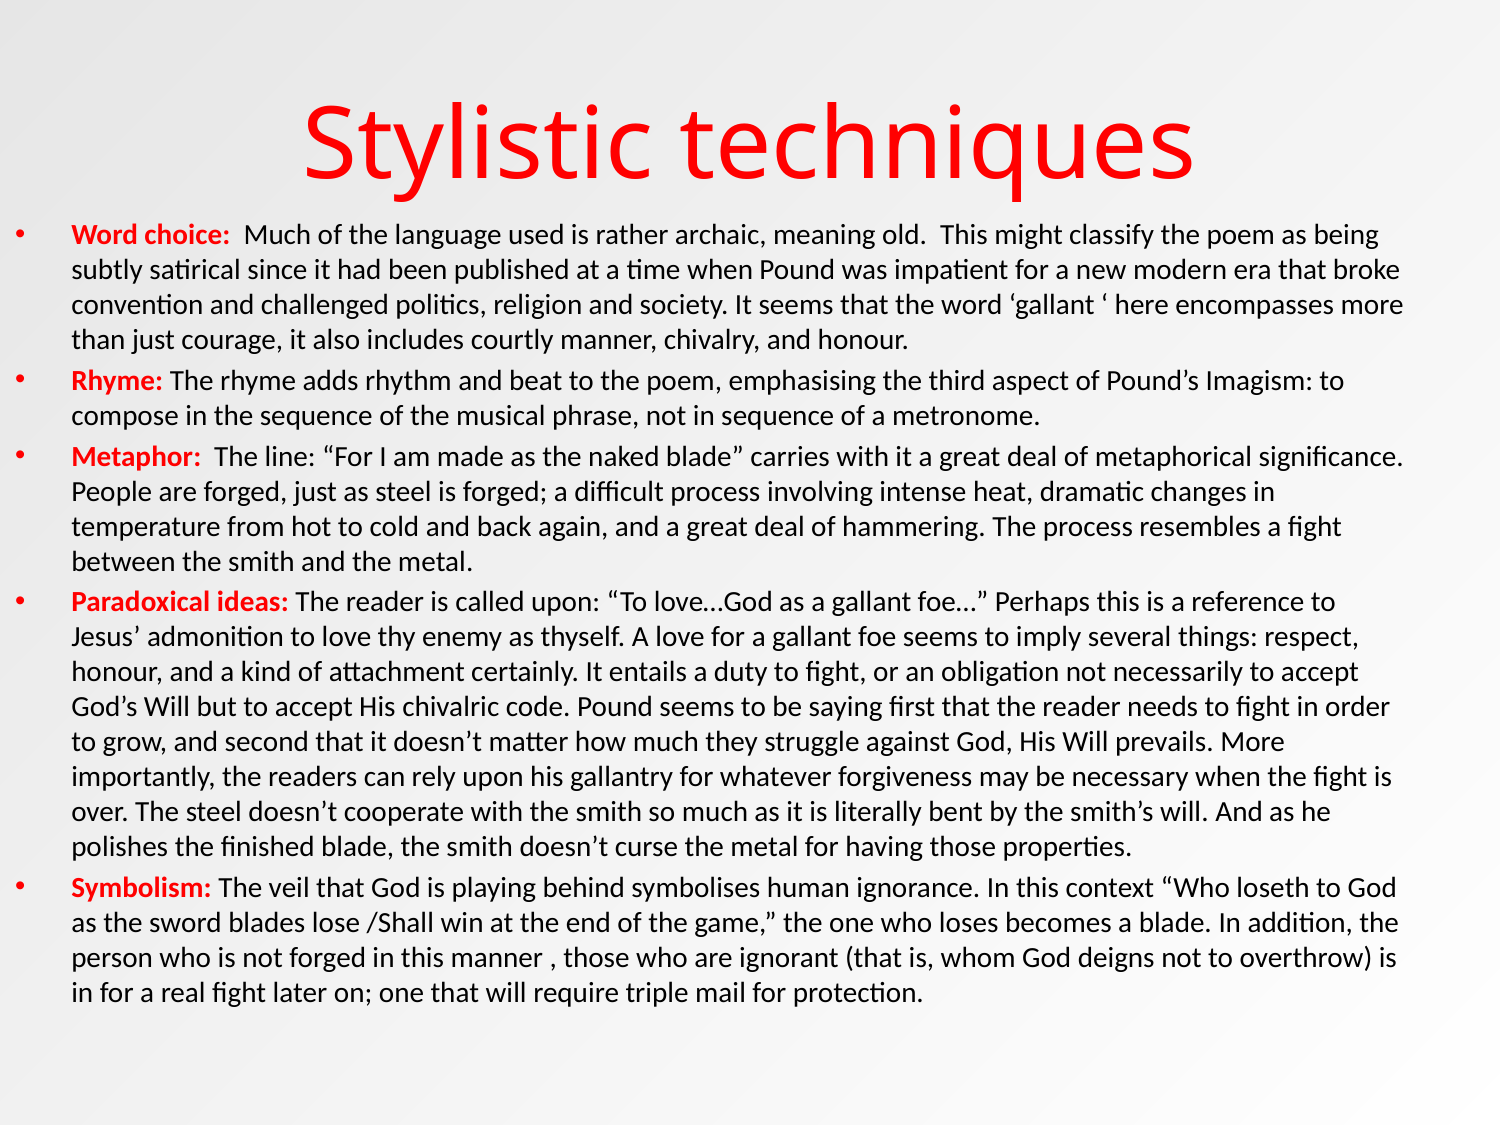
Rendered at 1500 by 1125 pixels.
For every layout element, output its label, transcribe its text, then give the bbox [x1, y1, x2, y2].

list Word choice: Much of the language used is rather archaic, meaning old. This might classify the poem as being subtly satirical since it had been published at a time when Pound was impatient for a new modern era that broke convention and challenged politics, religion and society. It seems that the word ‘gallant ‘ here encompasses more than just courage, it also includes courtly manner, chivalry, and honour. Rhyme: The rhyme adds rhythm and beat to the poem, emphasising the third aspect of Pound’s Imagism: to compose in the sequence of the musical phrase, not in sequence of a metronome. Metaphor: The line: “For I am made as the naked blade” carries with it a great deal of metaphorical significance. People are forged, just as steel is forged; a difficult process involving intense heat, dramatic changes in temperature from hot to cold and back again, and a great deal of hammering. The process resembles a fight between the smith and the metal. Paradoxical ideas: The reader is called upon: “To love…God as a gallant foe…” Perhaps this is a reference to Jesus’ admonition to love thy enemy as thyself. A love for a gallant foe seems to imply several things: respect, honour, and a kind of attachment certainly. It entails a duty to fight, or an obligation not necessarily to accept God’s Will but to accept His chivalric code. Pound seems to be saying first that the reader needs to fight in order to grow, and second that it doesn’t matter how much they struggle against God, His Will prevails. More importantly, the readers can rely upon his gallantry for whatever forgiveness may be necessary when the fight is over. The steel doesn’t cooperate with the smith so much as it is literally bent by the smith’s will. And as he polishes the finished blade, the smith doesn’t curse the metal for having those properties. Symbolism: The veil that God is playing behind symbolises human ignorance. In this context “Who loseth to God as the sword blades lose /Shall win at the end of the game,” the one who loses becomes a blade. In addition, the person who is not forged in this manner , those who are ignorant (that is, whom God deigns not to overthrow) is in for a real fight later on; one that will require triple mail for protection. [0, 207, 1426, 1083]
title Stylistic techniques [74, 44, 1426, 207]
